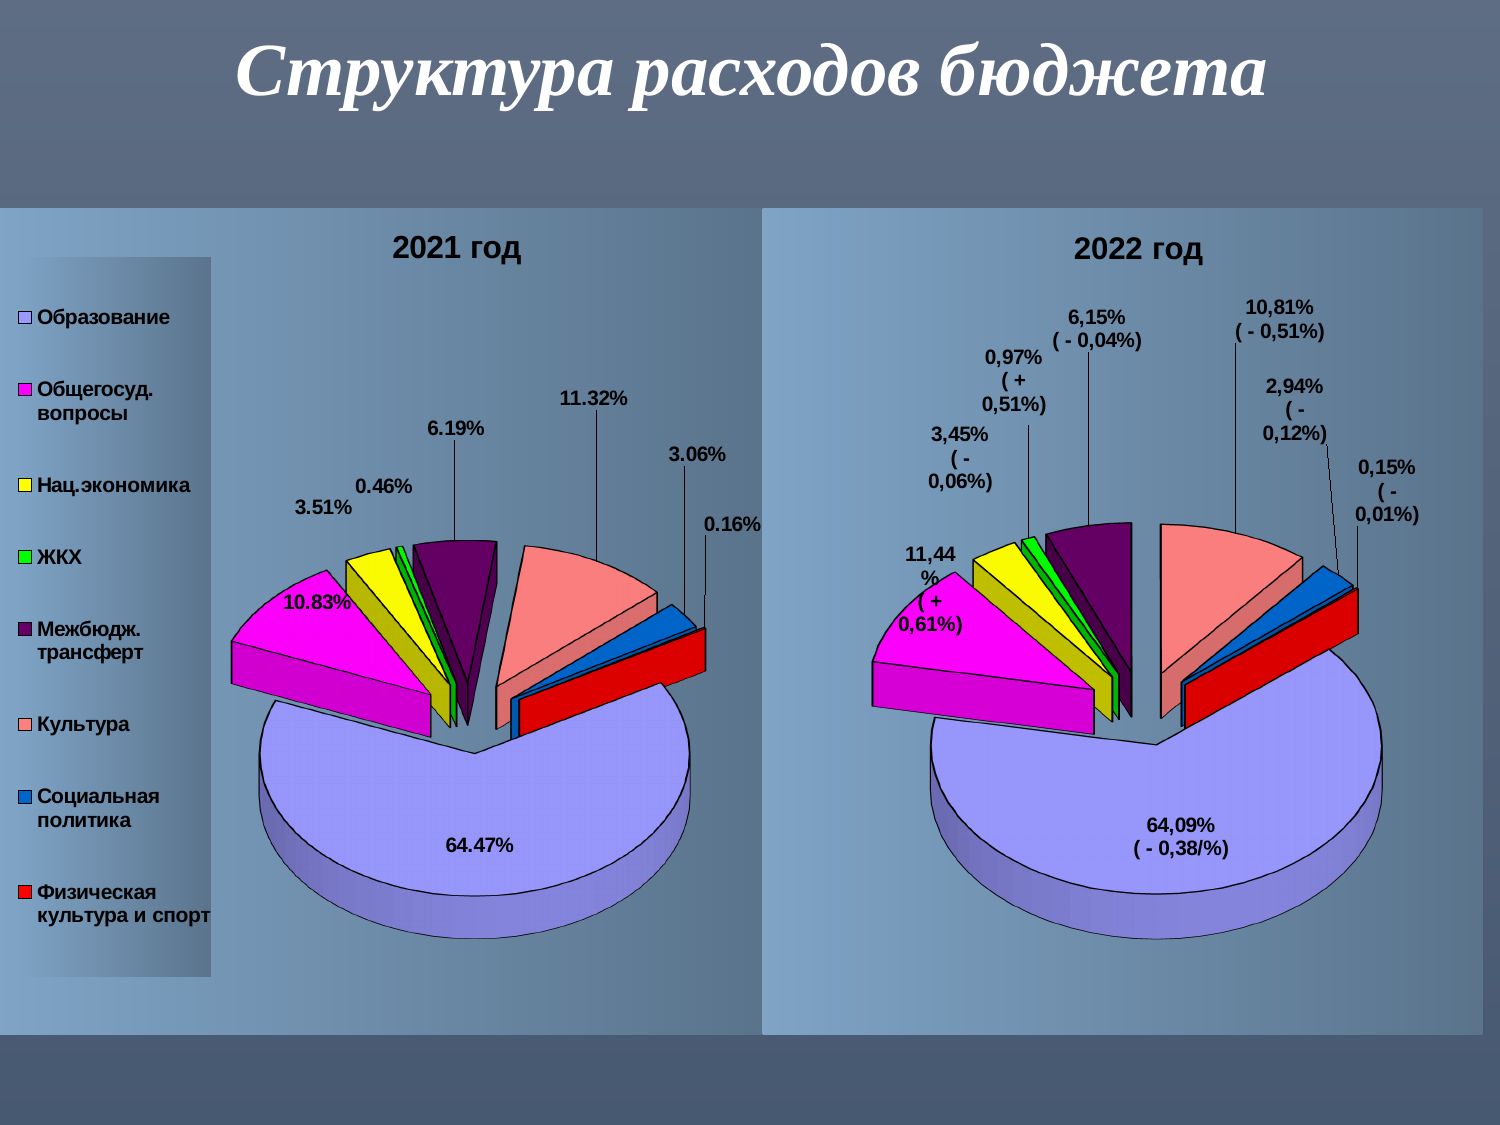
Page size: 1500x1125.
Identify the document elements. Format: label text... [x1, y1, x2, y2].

chart [0, 208, 1483, 1035]
title Структура расходов бюджета [76, 19, 1427, 124]
